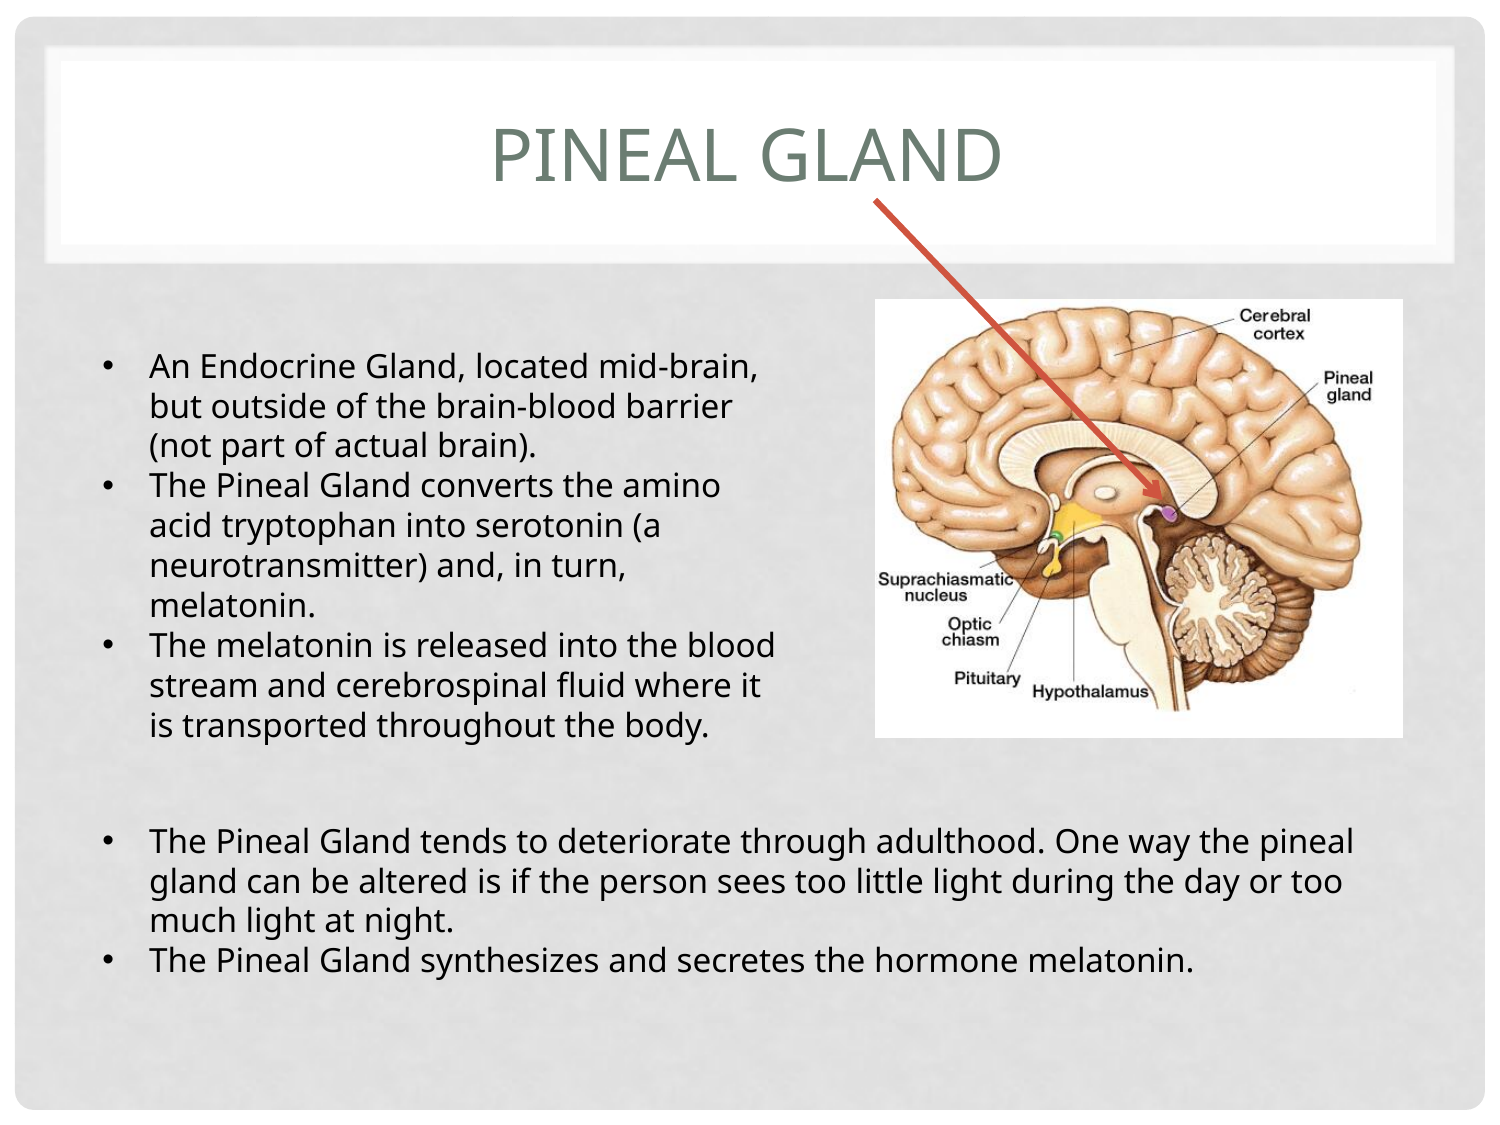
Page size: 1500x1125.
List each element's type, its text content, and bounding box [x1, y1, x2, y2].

text_box The Pineal Gland tends to deteriorate through adulthood. One way the pineal gland can be altered is if the person sees too little light during the day or too much light at night. The Pineal Gland synthesizes and secretes the hormone melatonin. [87, 812, 1403, 987]
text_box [874, 199, 1163, 501]
picture [874, 299, 1403, 738]
text_box An Endocrine Gland, located mid-brain, but outside of the brain-blood barrier (not part of actual brain). The Pineal Gland converts the amino acid tryptophan into serotonin (a neurotransmitter) and, in turn, melatonin. The melatonin is released into the blood stream and cerebrospinal fluid where it is transported throughout the body. [87, 337, 800, 752]
title Pineal Gland [69, 66, 1425, 238]
